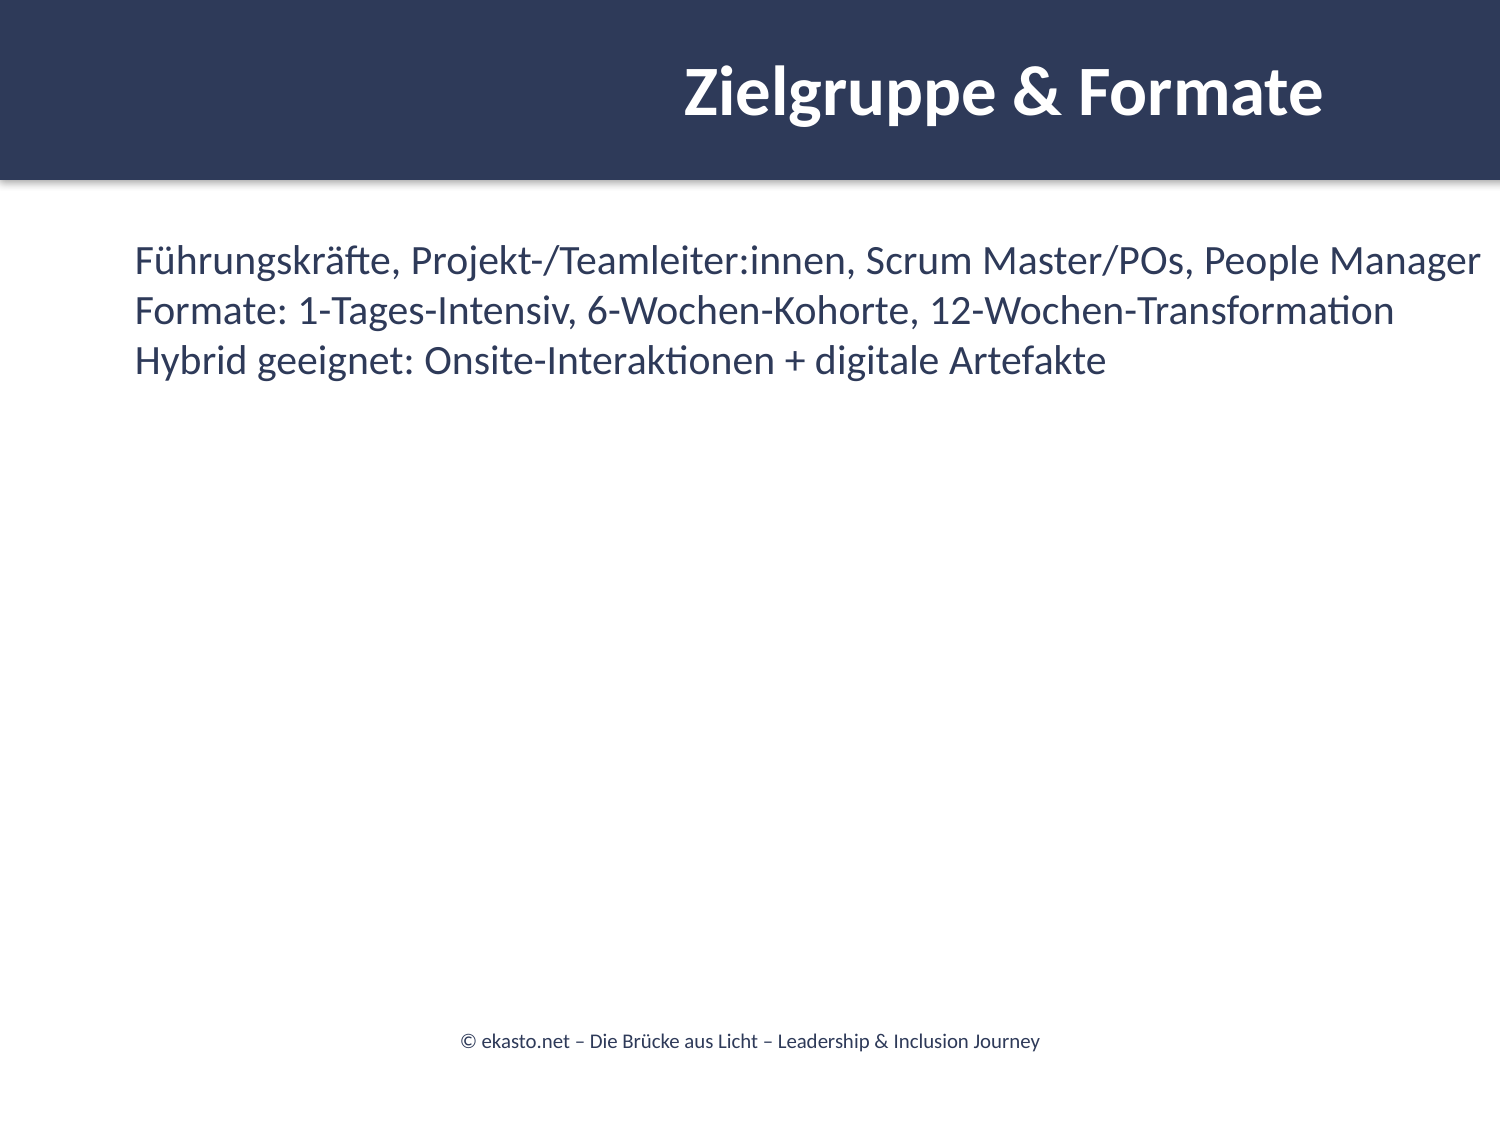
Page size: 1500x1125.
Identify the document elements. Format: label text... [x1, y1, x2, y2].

text_box [0, 0, 1500, 181]
text_box Zielgruppe & Formate [670, 37, 1340, 138]
text_box © ekasto.net – Die Brücke aus Licht – Leadership & Inclusion Journey [444, 1020, 1056, 1060]
text_box Führungskräfte, Projekt-/Teamleiter:innen, Scrum Master/POs, People Manager Formate: 1-Tages-Intensiv, 6-Wochen-Kohorte, 12-Wochen-Transformation Hybrid geeignet: Onsite-Interaktionen + digitale Artefakte [119, 224, 1500, 390]
